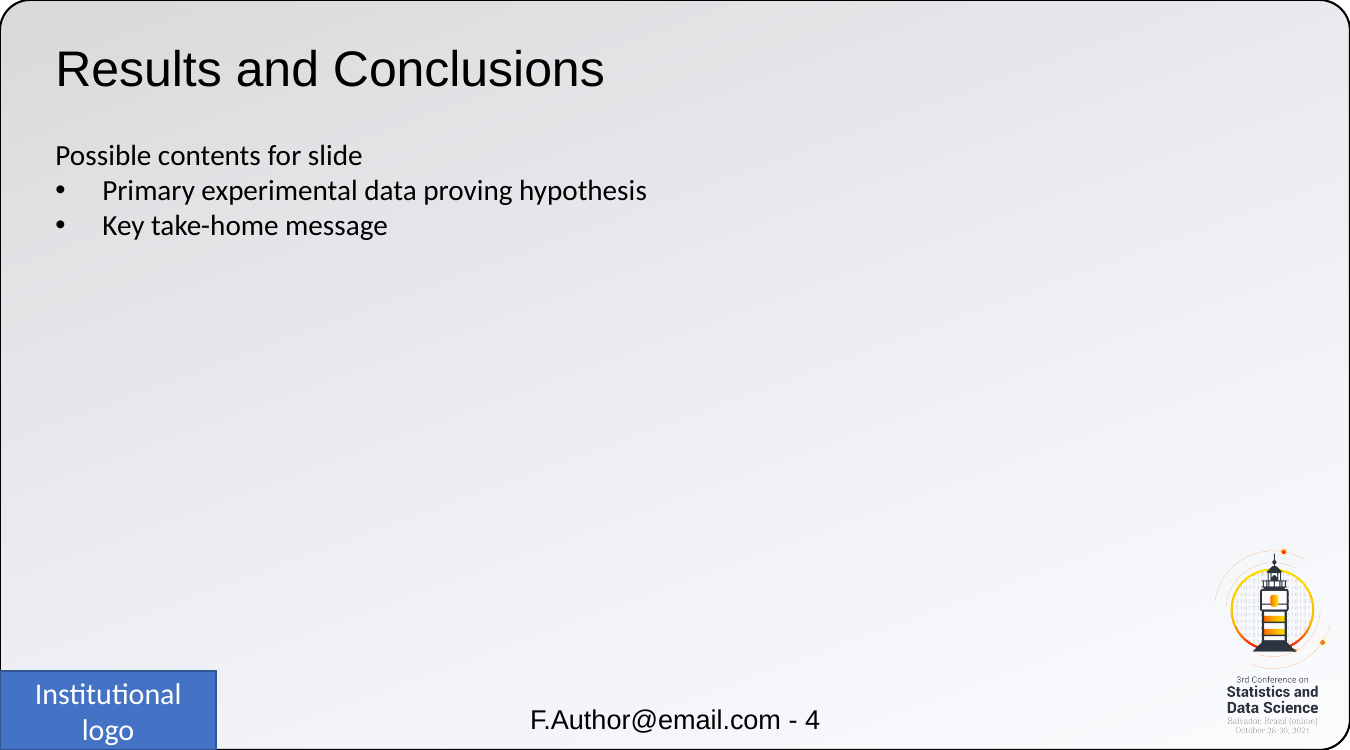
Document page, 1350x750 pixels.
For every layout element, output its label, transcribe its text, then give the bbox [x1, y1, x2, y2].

text_box F.Author@email.com - 4 [488, 695, 862, 743]
picture [1194, 533, 1350, 750]
text_box Results and Conclusions [40, 29, 1302, 104]
text_box Possible contents for slide Primary experimental data proving hypothesis Key take-home message [40, 129, 1302, 284]
text_box Institutional logo [0, 670, 217, 750]
